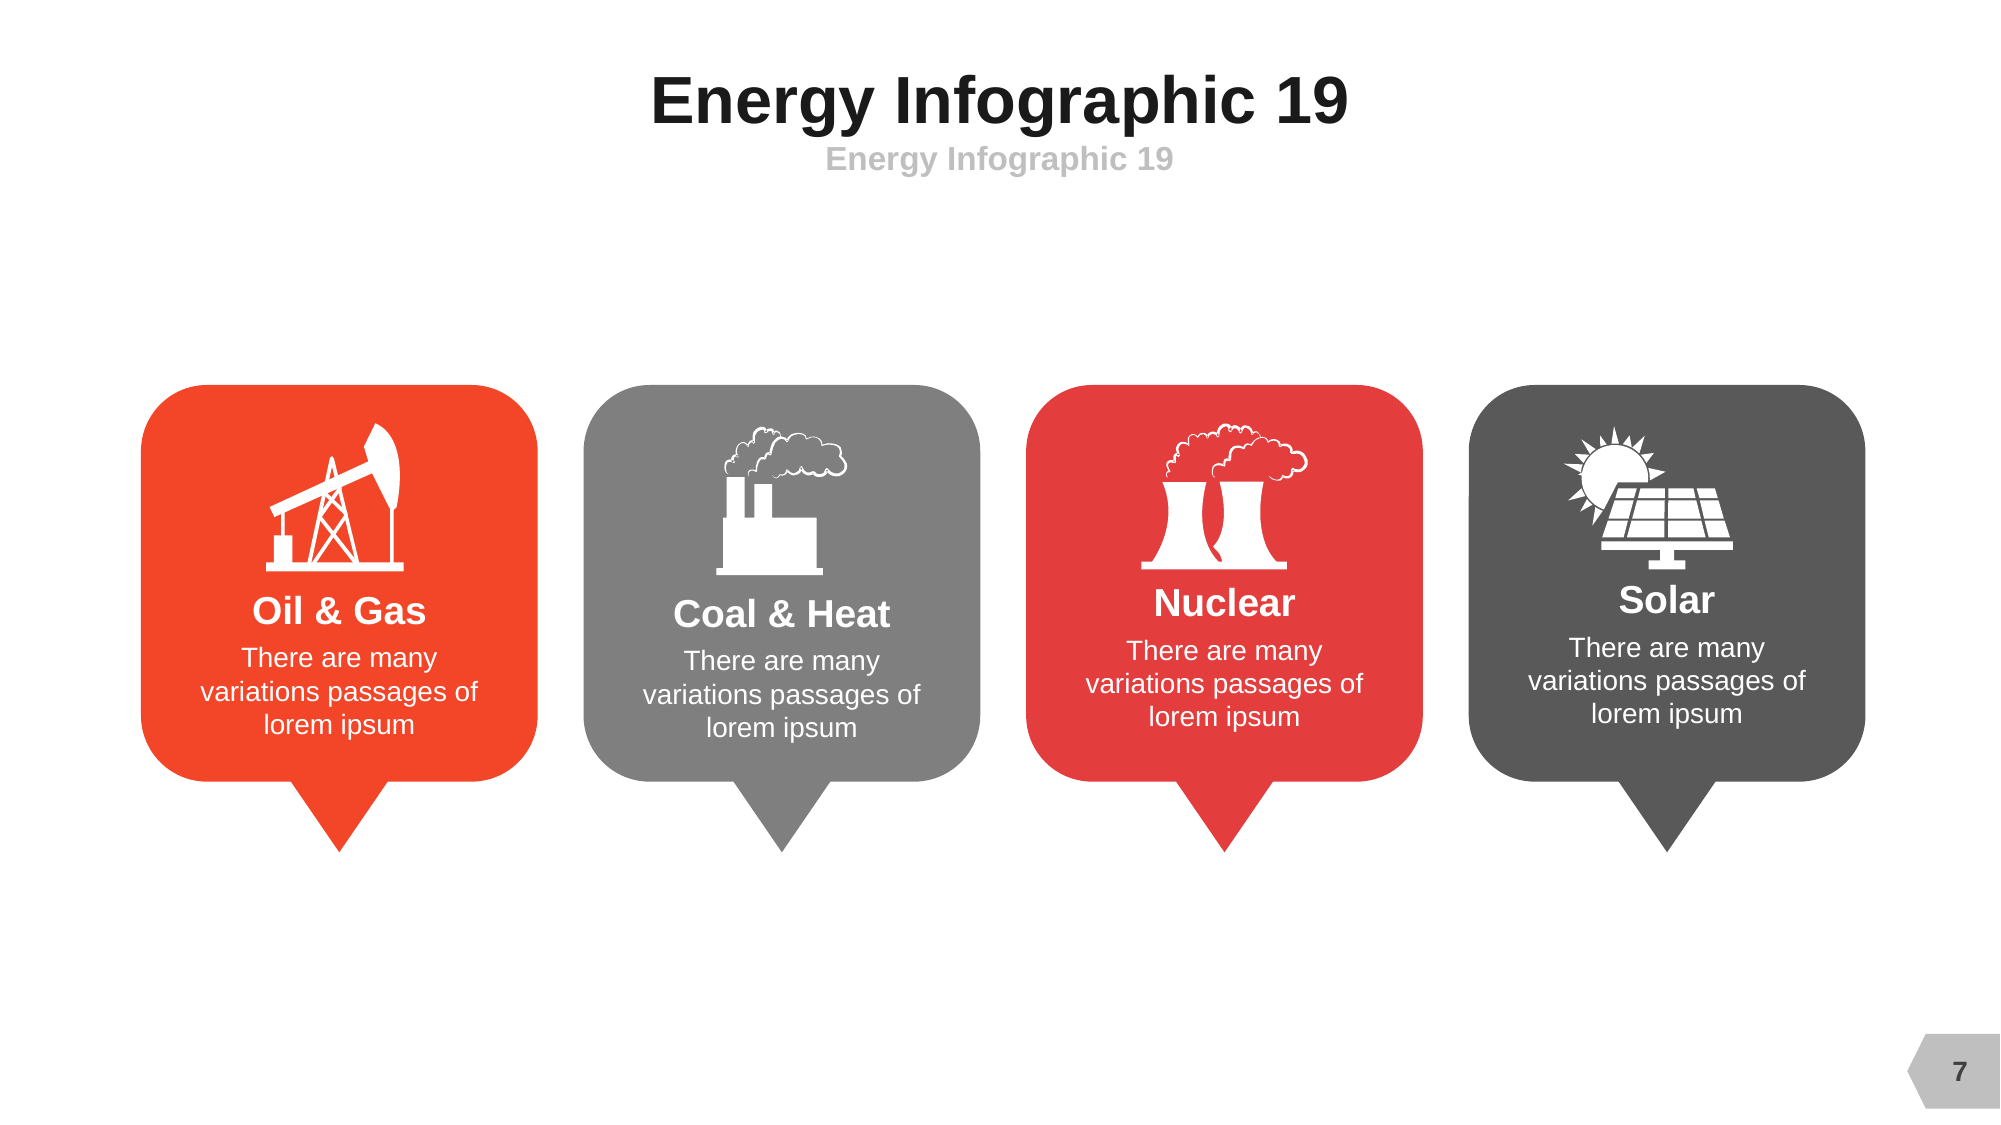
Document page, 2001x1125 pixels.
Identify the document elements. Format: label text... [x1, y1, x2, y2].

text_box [1563, 425, 1734, 570]
title Energy Infographic 19 [383, 58, 1617, 136]
slide_number 7 [1909, 1040, 2000, 1101]
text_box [583, 384, 981, 853]
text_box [265, 422, 413, 572]
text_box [1025, 384, 1424, 853]
list Energy Infographic 19 [549, 135, 1450, 180]
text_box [716, 426, 848, 576]
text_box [1141, 423, 1308, 570]
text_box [140, 384, 538, 853]
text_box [1468, 384, 1866, 853]
